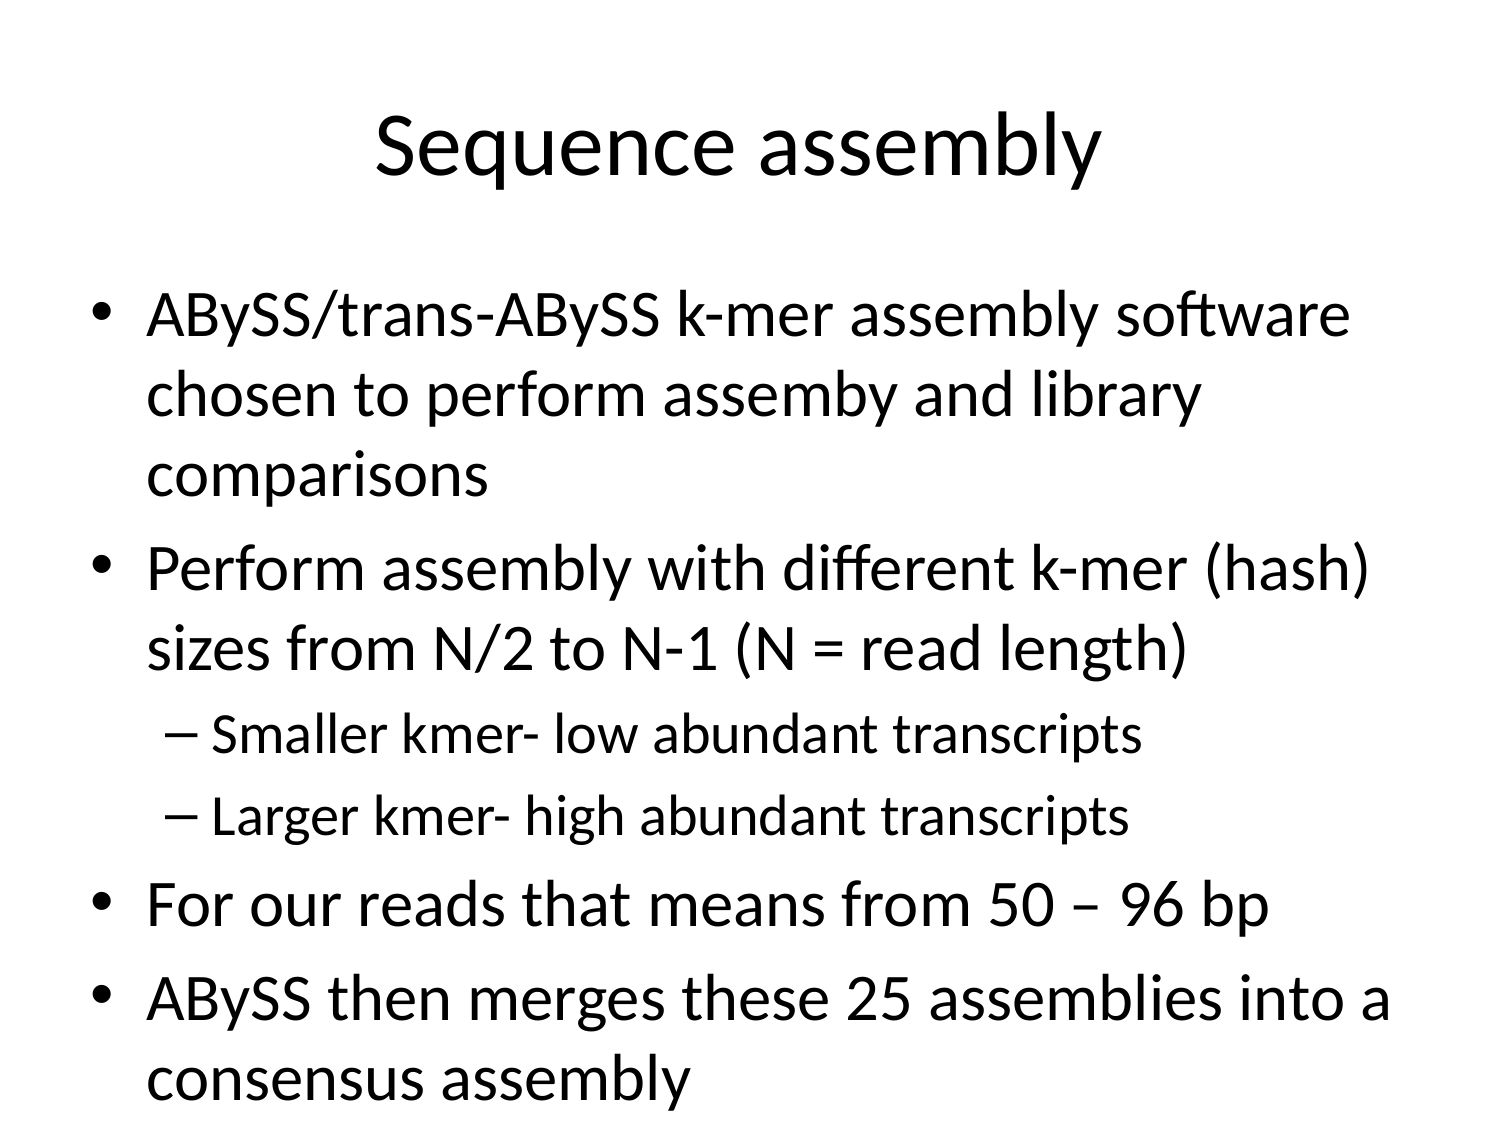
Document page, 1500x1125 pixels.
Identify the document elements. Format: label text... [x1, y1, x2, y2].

title Sequence assembly [74, 44, 1426, 233]
list ABySS/trans-ABySS k-mer assembly software chosen to perform assemby and library comparisons Perform assembly with different k-mer (hash) sizes from N/2 to N-1 (N = read length) Smaller kmer- low abundant transcripts Larger kmer- high abundant transcripts For our reads that means from 50 – 96 bp ABySS then merges these 25 assemblies into a consensus assembly [74, 262, 1426, 1125]
